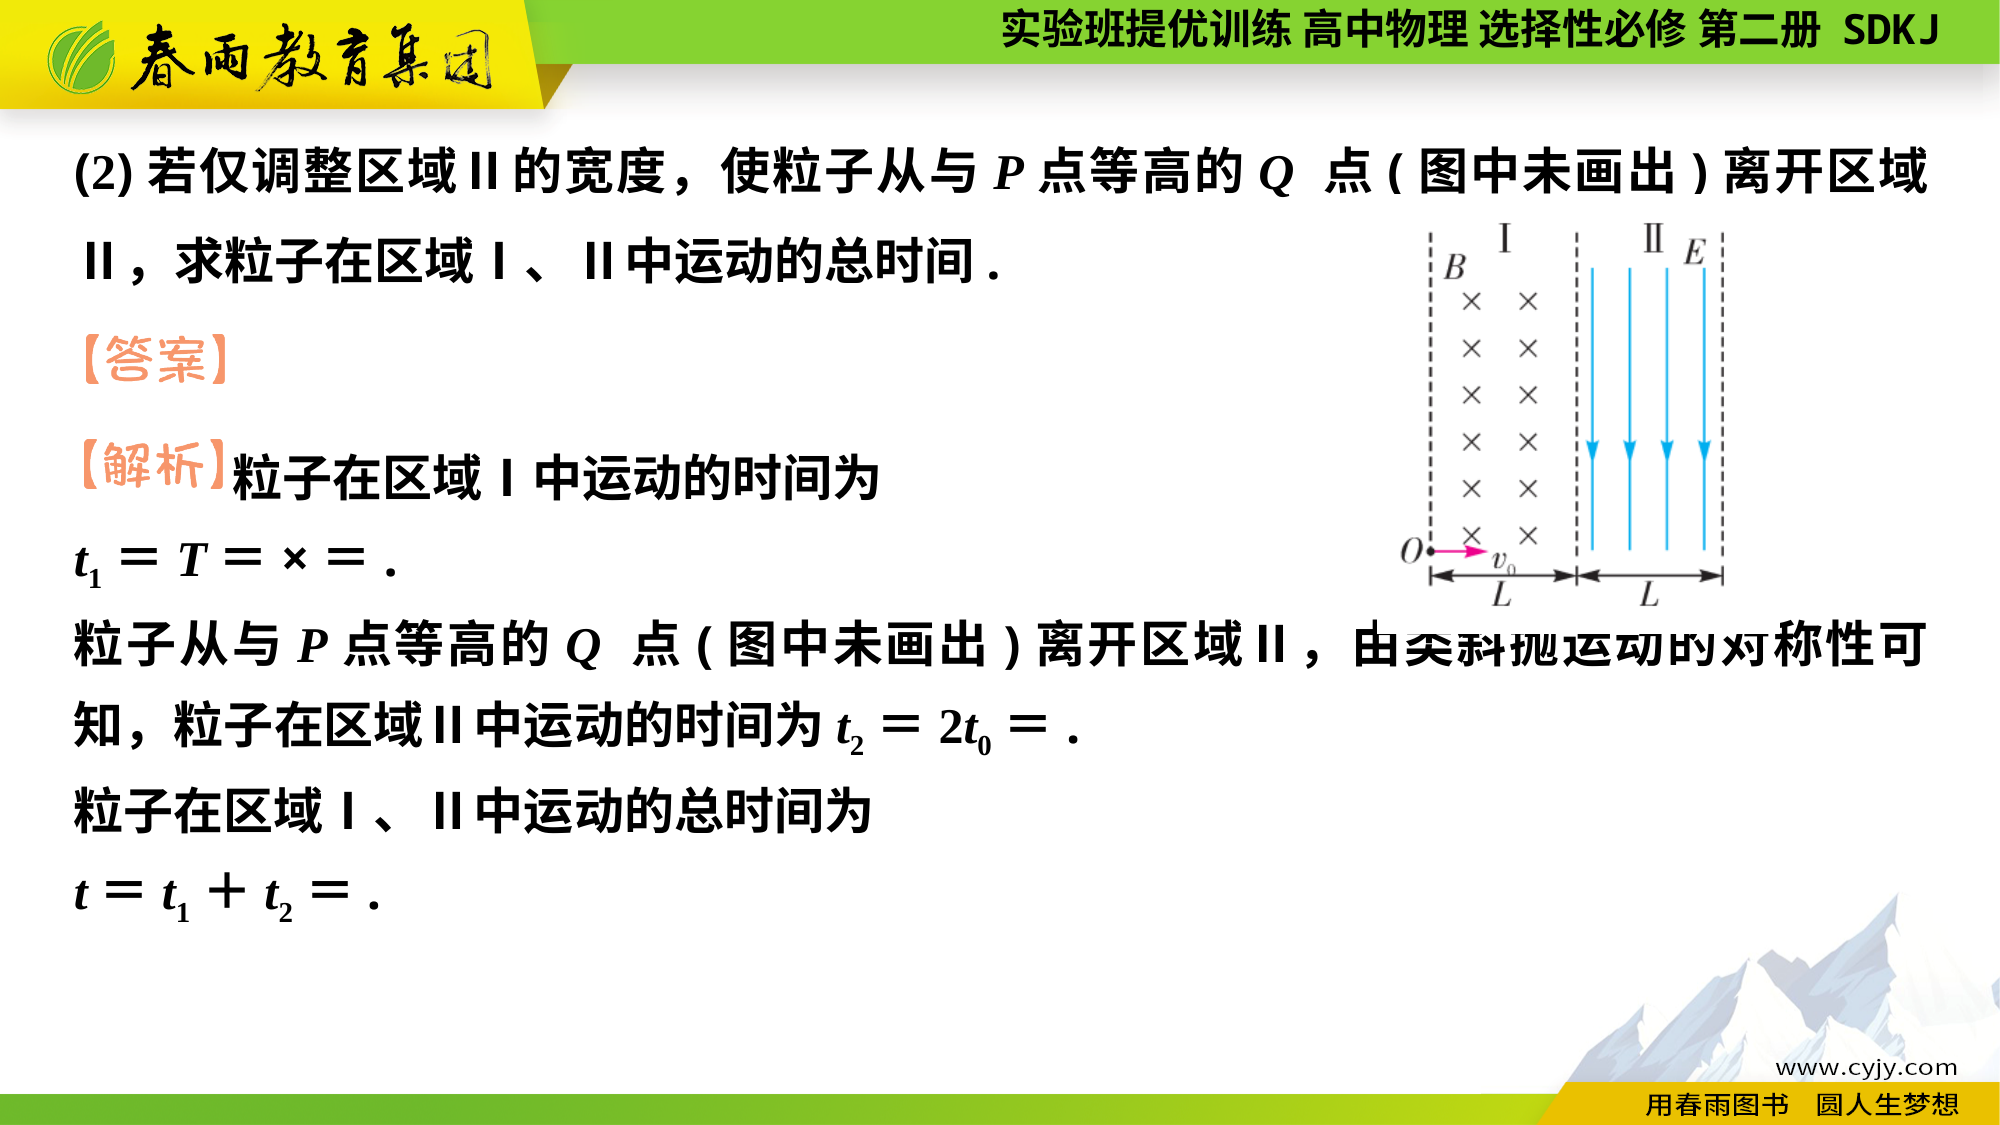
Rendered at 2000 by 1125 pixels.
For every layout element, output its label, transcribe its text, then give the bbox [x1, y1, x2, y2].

picture [0, 0, 2000, 1125]
list (2)若仅调整区域Ⅱ的宽度，使粒子从与P点等高的Q 点(图中未画出)离开区域Ⅱ，求粒子在区域Ⅰ、Ⅱ中运动的总时间. [59, 101, 1944, 288]
